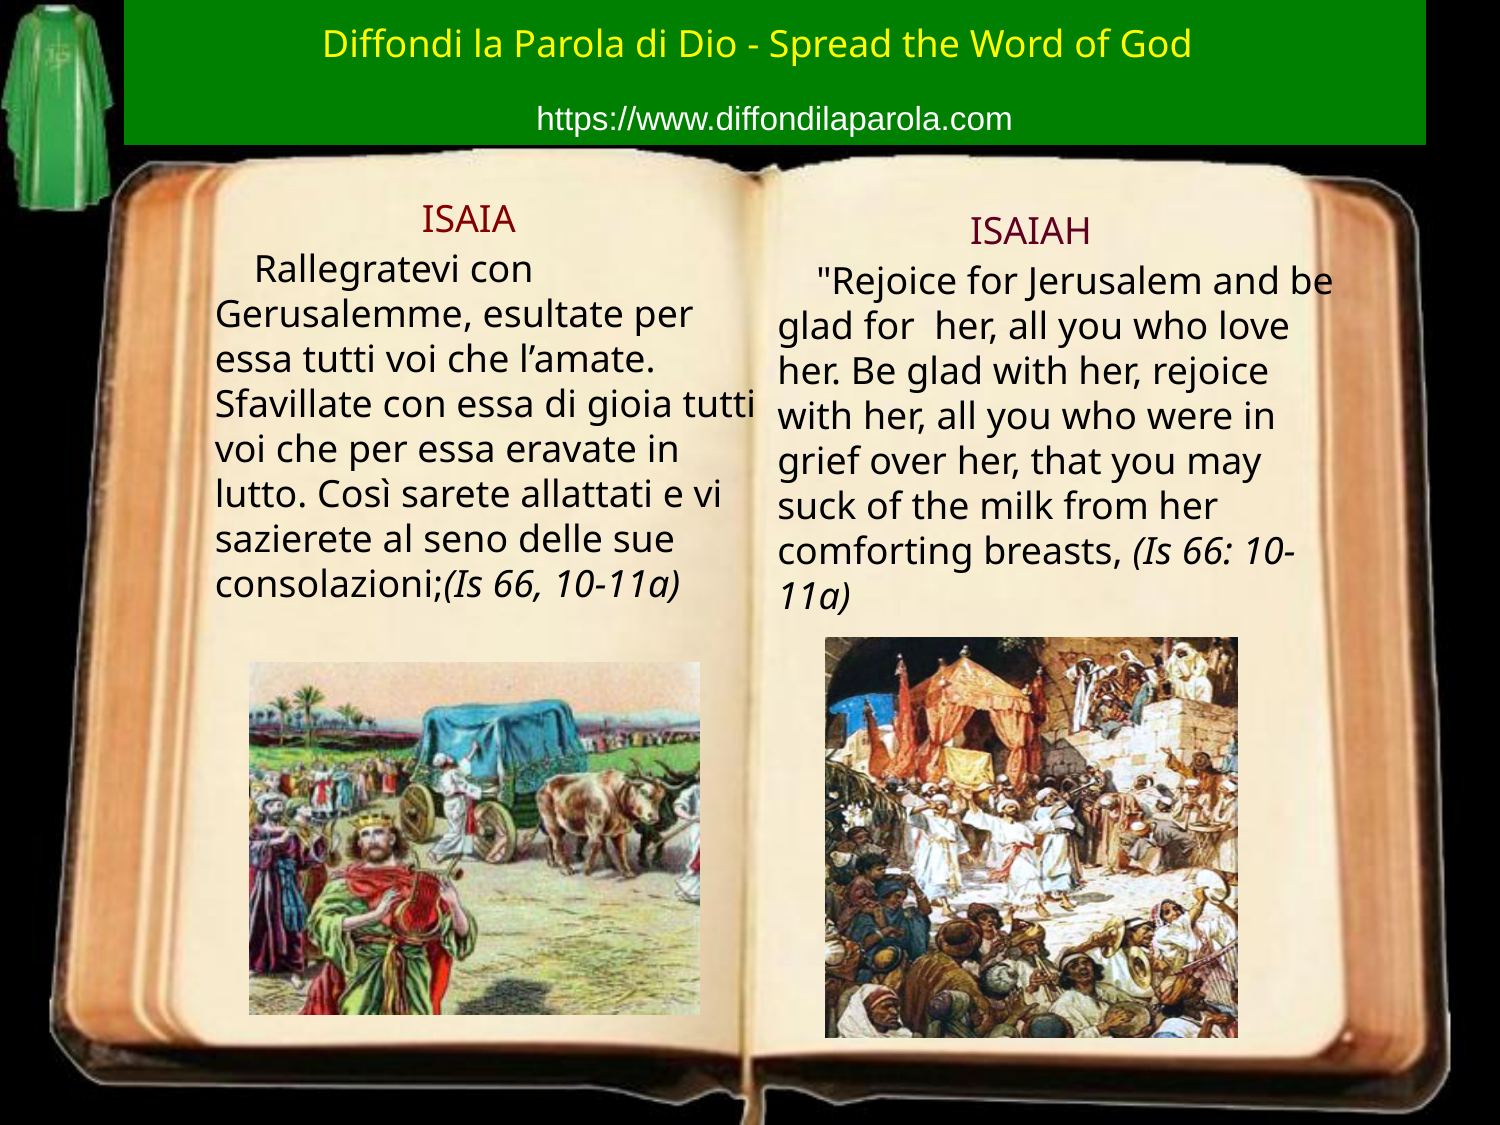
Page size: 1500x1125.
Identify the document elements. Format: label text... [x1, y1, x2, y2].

text_box Rallegratevi con Gerusalemme, esultate per essa tutti voi che l’amate. Sfavillate con essa di gioia tutti voi che per essa eravate in lutto. Così sarete allattati e vi sazierete al seno delle sue consolazioni;(Is 66, 10-11a) [200, 237, 774, 613]
picture [0, 0, 1500, 1125]
text_box "Rejoice for Jerusalem and be glad for her, all you who love her. Be glad with her, rejoice with her, all you who were in grief over her, that you may suck of the milk from her comforting breasts, (Is 66: 10-11a) [762, 249, 1350, 625]
text_box Diffondi la Parola di Dio - Spread the Word of God https://www.diffondilaparola.com [125, 0, 1425, 145]
text_box ISAIAH [774, 199, 1288, 260]
text_box ISAIA [187, 187, 750, 248]
